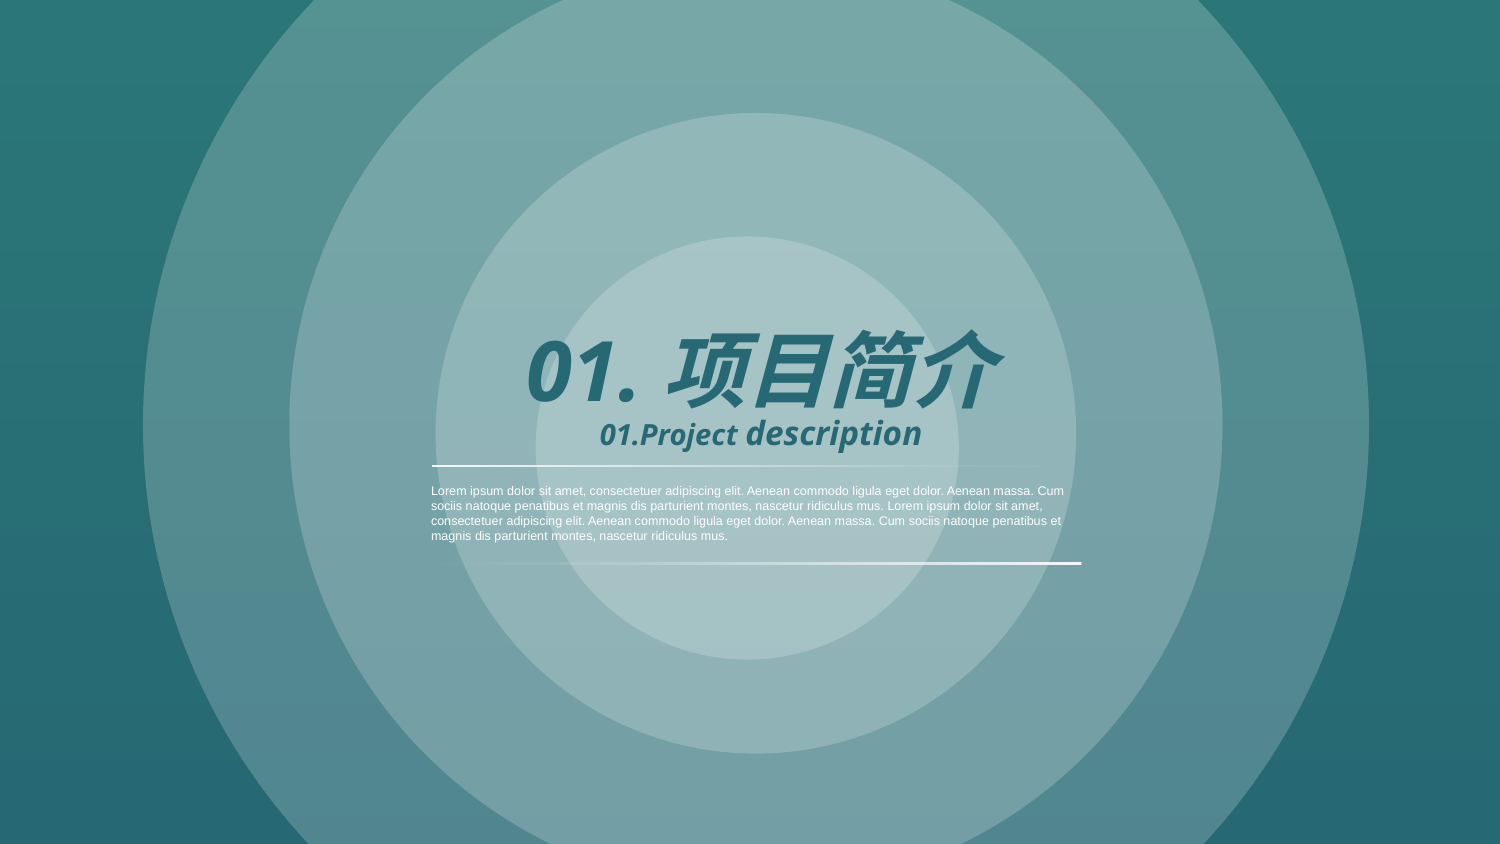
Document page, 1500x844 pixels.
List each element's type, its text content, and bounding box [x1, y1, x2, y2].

text_box 01.Project description [585, 405, 938, 460]
picture [422, 562, 1083, 566]
text_box 01.项目简介 [512, 310, 1011, 426]
text_box Lorem ipsum dolor sit amet, consectetuer adipiscing elit. Aenean commodo ligula eget dolor. Aenean massa. Cum sociis natoque penatibus et magnis dis parturient montes, nascetur ridiculus mus. Lorem ipsum dolor sit amet, consectetuer adipiscing elit. Aenean commodo ligula eget dolor. Aenean massa. Cum sociis natoque penatibus et magnis dis parturient montes, nascetur ridiculus mus. [416, 475, 1090, 551]
picture [431, 464, 1092, 468]
